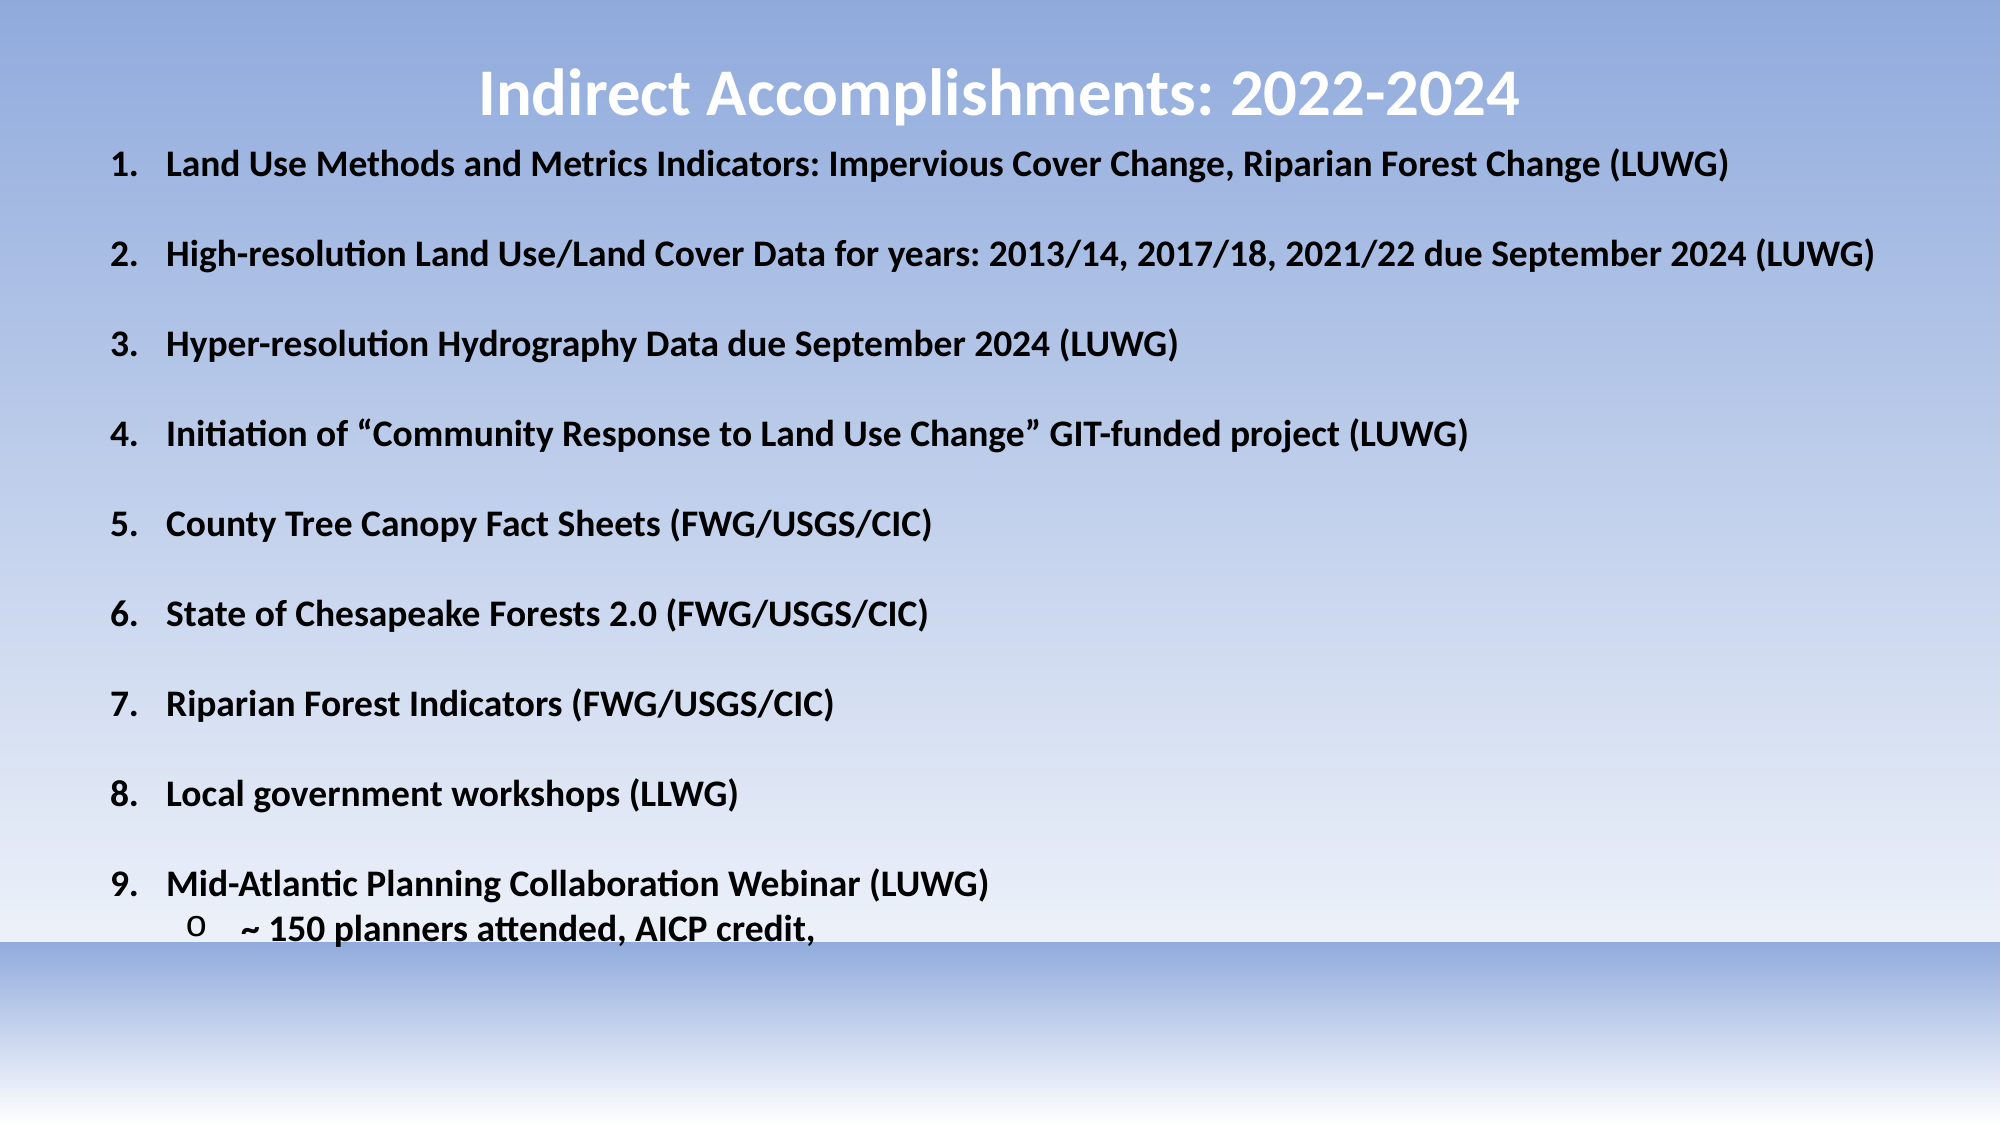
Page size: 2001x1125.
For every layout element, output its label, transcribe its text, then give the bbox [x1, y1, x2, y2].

text_box Land Use Methods and Metrics Indicators: Impervious Cover Change, Riparian Forest Change (LUWG) High-resolution Land Use/Land Cover Data for years: 2013/14, 2017/18, 2021/22 due September 2024 (LUWG) Hyper-resolution Hydrography Data due September 2024 (LUWG) Initiation of “Community Response to Land Use Change” GIT-funded project (LUWG) County Tree Canopy Fact Sheets (FWG/USGS/CIC) State of Chesapeake Forests 2.0 (FWG/USGS/CIC) Riparian Forest Indicators (FWG/USGS/CIC) Local government workshops (LLWG) Mid-Atlantic Planning Collaboration Webinar (LUWG) ~ 150 planners attended, AICP credit, [94, 131, 1906, 956]
text_box [0, 941, 2000, 1125]
text_box Indirect Accomplishments: 2022-2024 [463, 41, 1537, 131]
